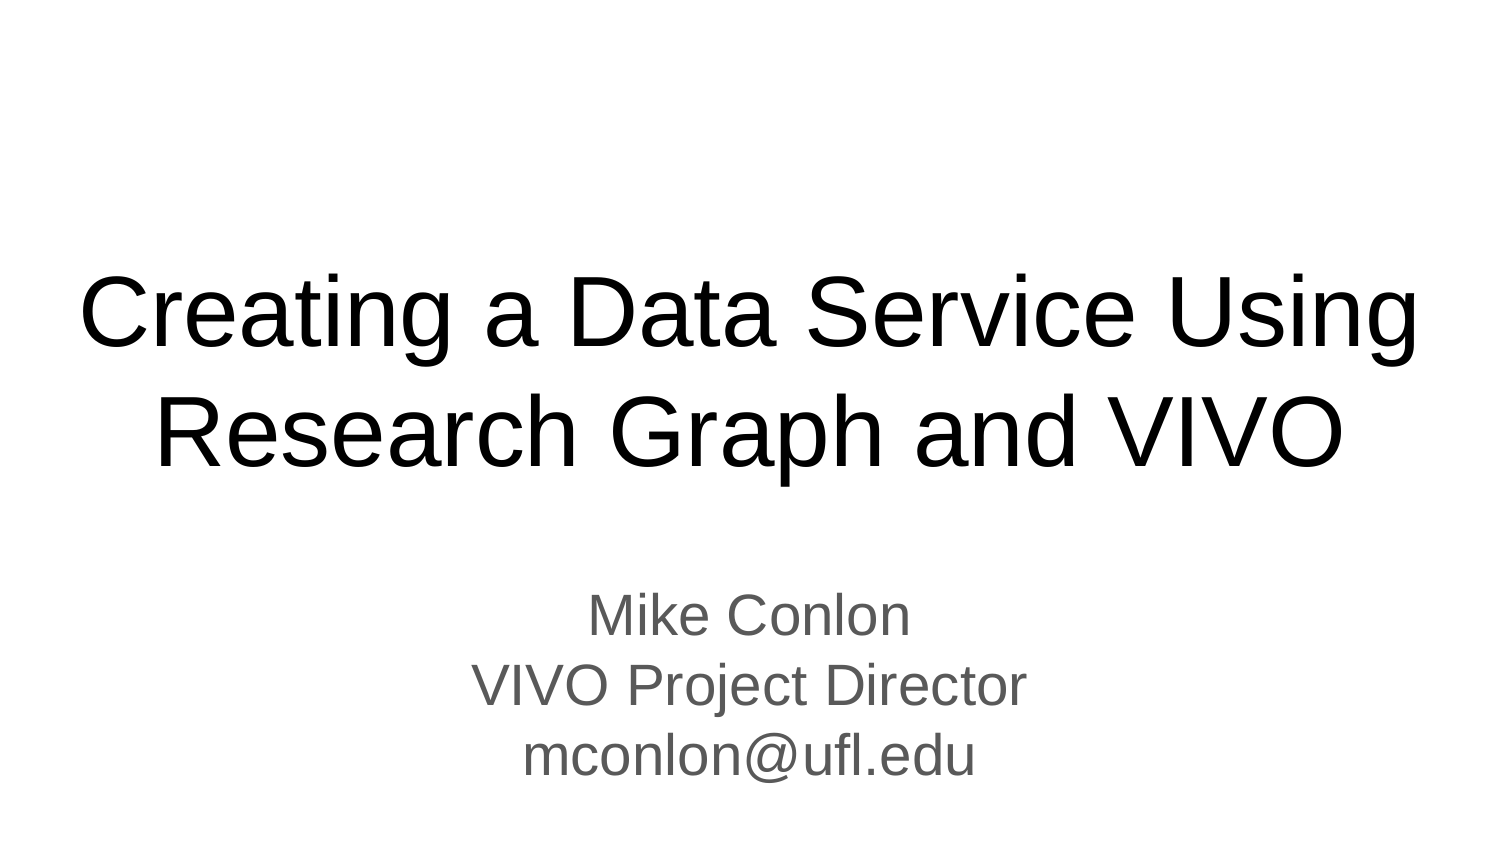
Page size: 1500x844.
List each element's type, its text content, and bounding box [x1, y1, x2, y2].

title Creating a Data Service Using Research Graph and VIVO [51, 161, 1449, 502]
subtitle Mike Conlon VIVO Project Director mconlon@ufl.edu [51, 562, 1449, 693]
